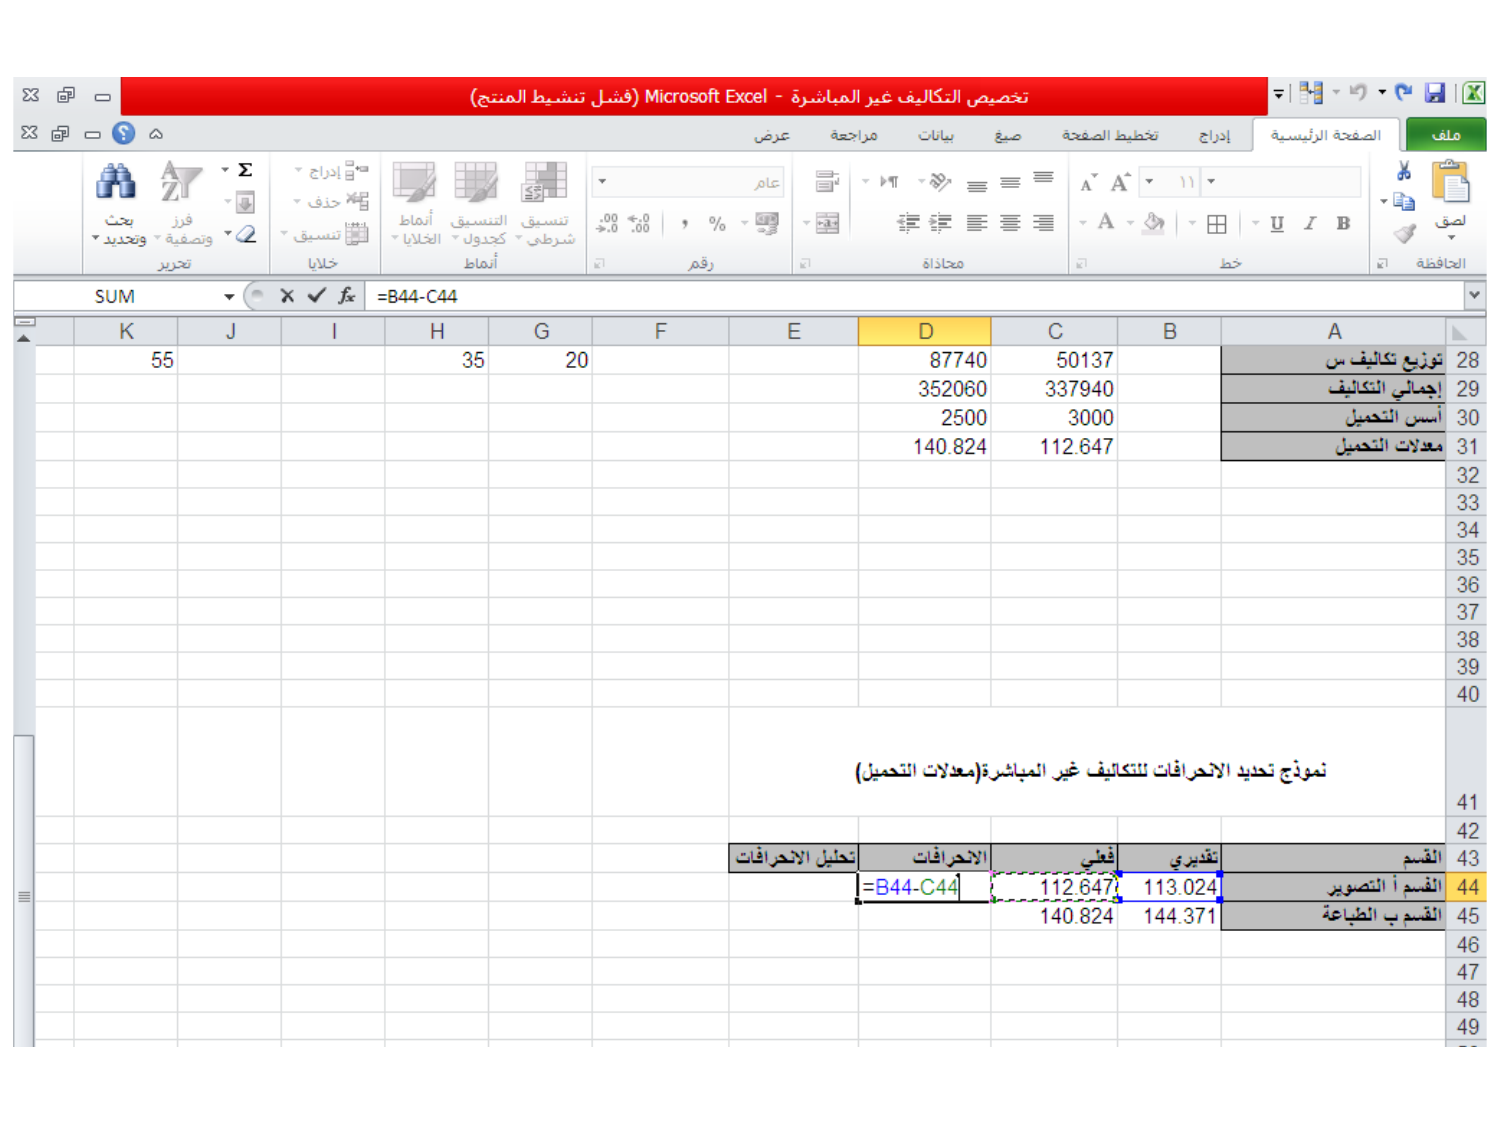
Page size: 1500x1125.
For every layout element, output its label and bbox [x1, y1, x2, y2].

picture [13, 77, 1487, 1048]
